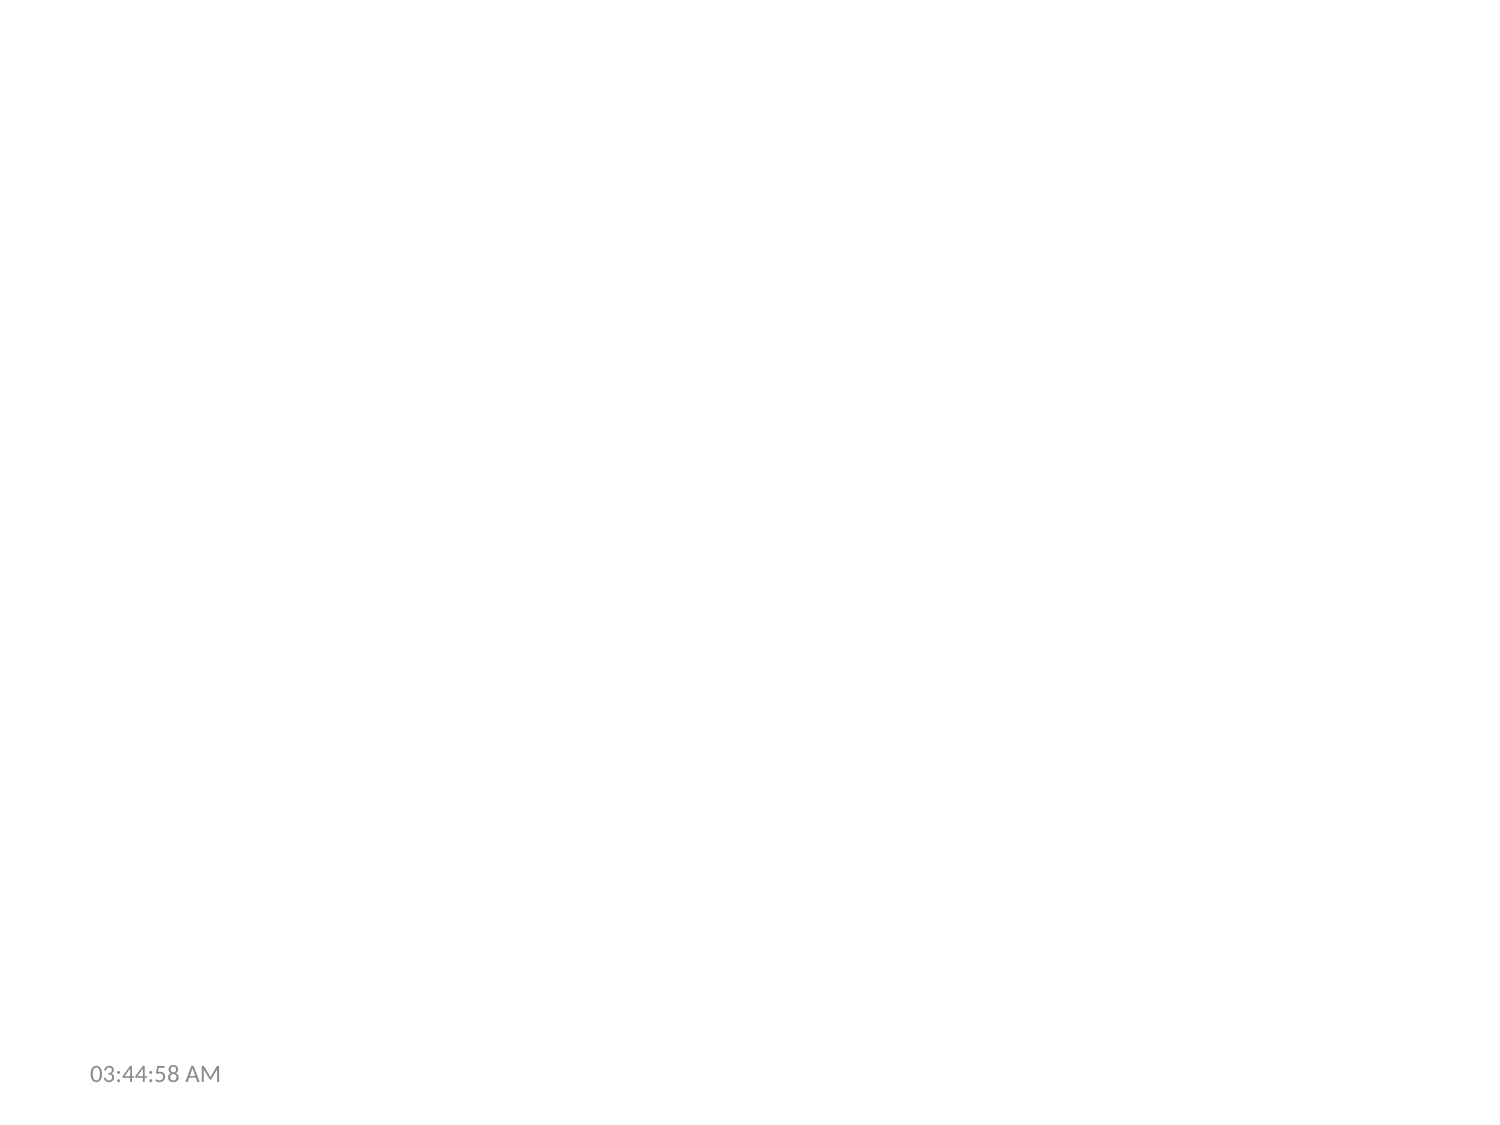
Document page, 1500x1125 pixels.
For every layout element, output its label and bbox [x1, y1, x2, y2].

slide_number [75, 1042, 425, 1103]
